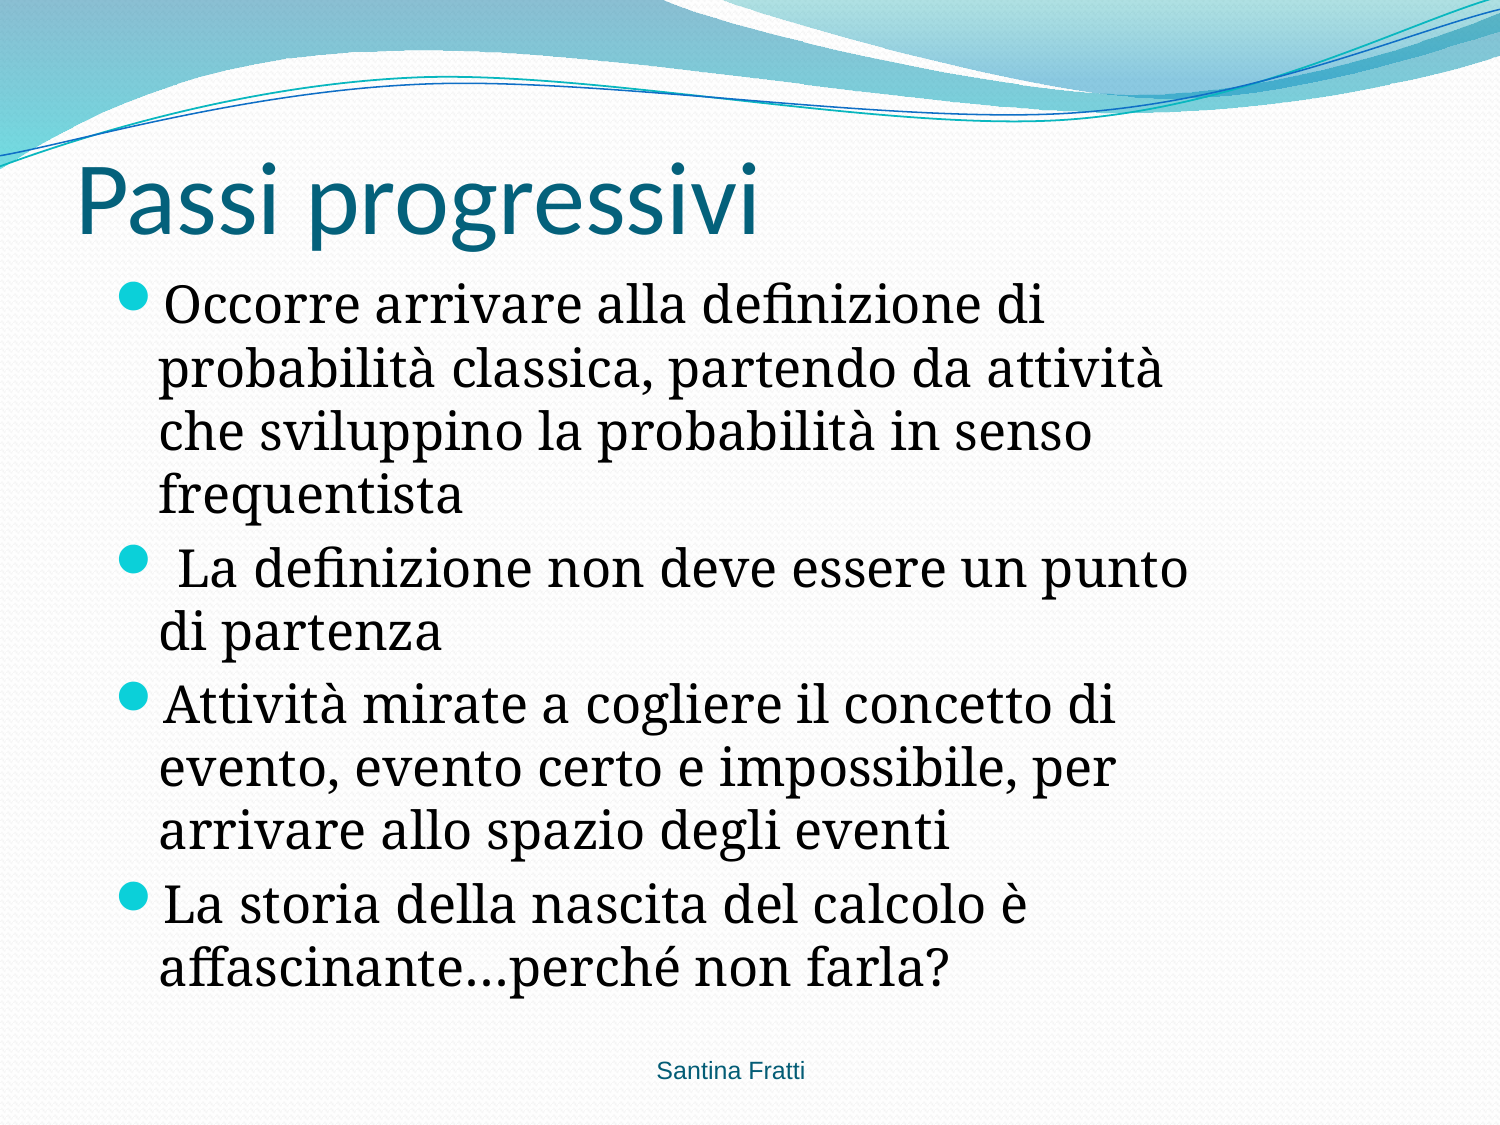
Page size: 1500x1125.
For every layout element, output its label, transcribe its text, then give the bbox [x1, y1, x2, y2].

title Passi progressivi [75, 115, 1425, 256]
list Occorre arrivare alla definizione di probabilità classica, partendo da attività che sviluppino la probabilità in senso frequentista La definizione non deve essere un punto di partenza Attività mirate a cogliere il concetto di evento, evento certo e impossibile, per arrivare allo spazio degli eventi La storia della nascita del calcolo è affascinante…perché non farla? [100, 264, 1263, 1012]
footer Santina Fratti [431, 1046, 1031, 1085]
